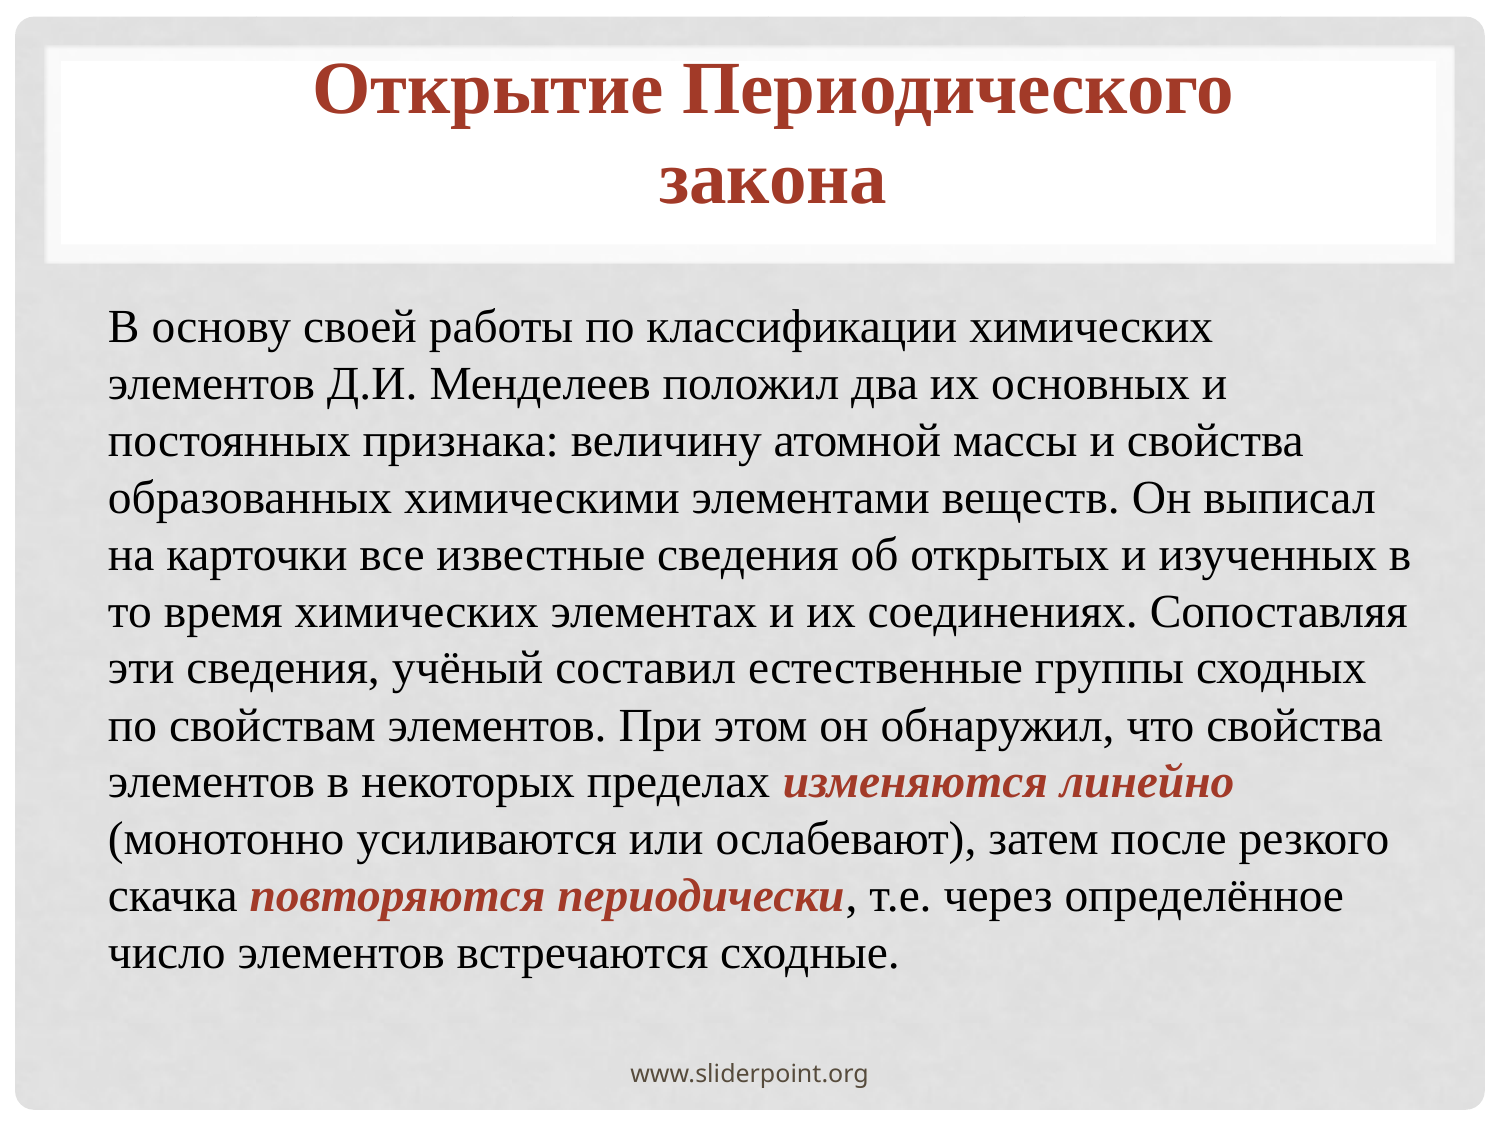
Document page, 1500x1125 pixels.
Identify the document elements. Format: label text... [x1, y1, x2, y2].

list В основу своей работы по классификации химических элементов Д.И. Менделеев положил два их основных и постоянных признака: величину атомной массы и свойства образованных химическими элементами веществ. Он выписал на карточки все известные сведения об открытых и изученных в то время химических элементах и их соединениях. Сопоставляя эти сведения, учёный составил естественные группы сходных по свойствам элементов. При этом он обнаружил, что свойства элементов в некоторых пределах изменяются линейно (монотонно усиливаются или ослабевают), затем после резкого скачка повторяются периодически, т.е. через определённое число элементов встречаются сходные. [74, 287, 1436, 1006]
title [69, 66, 1425, 238]
footer www.sliderpoint.org [512, 1042, 988, 1103]
text_box Открытие Периодического закона [218, 30, 1329, 226]
